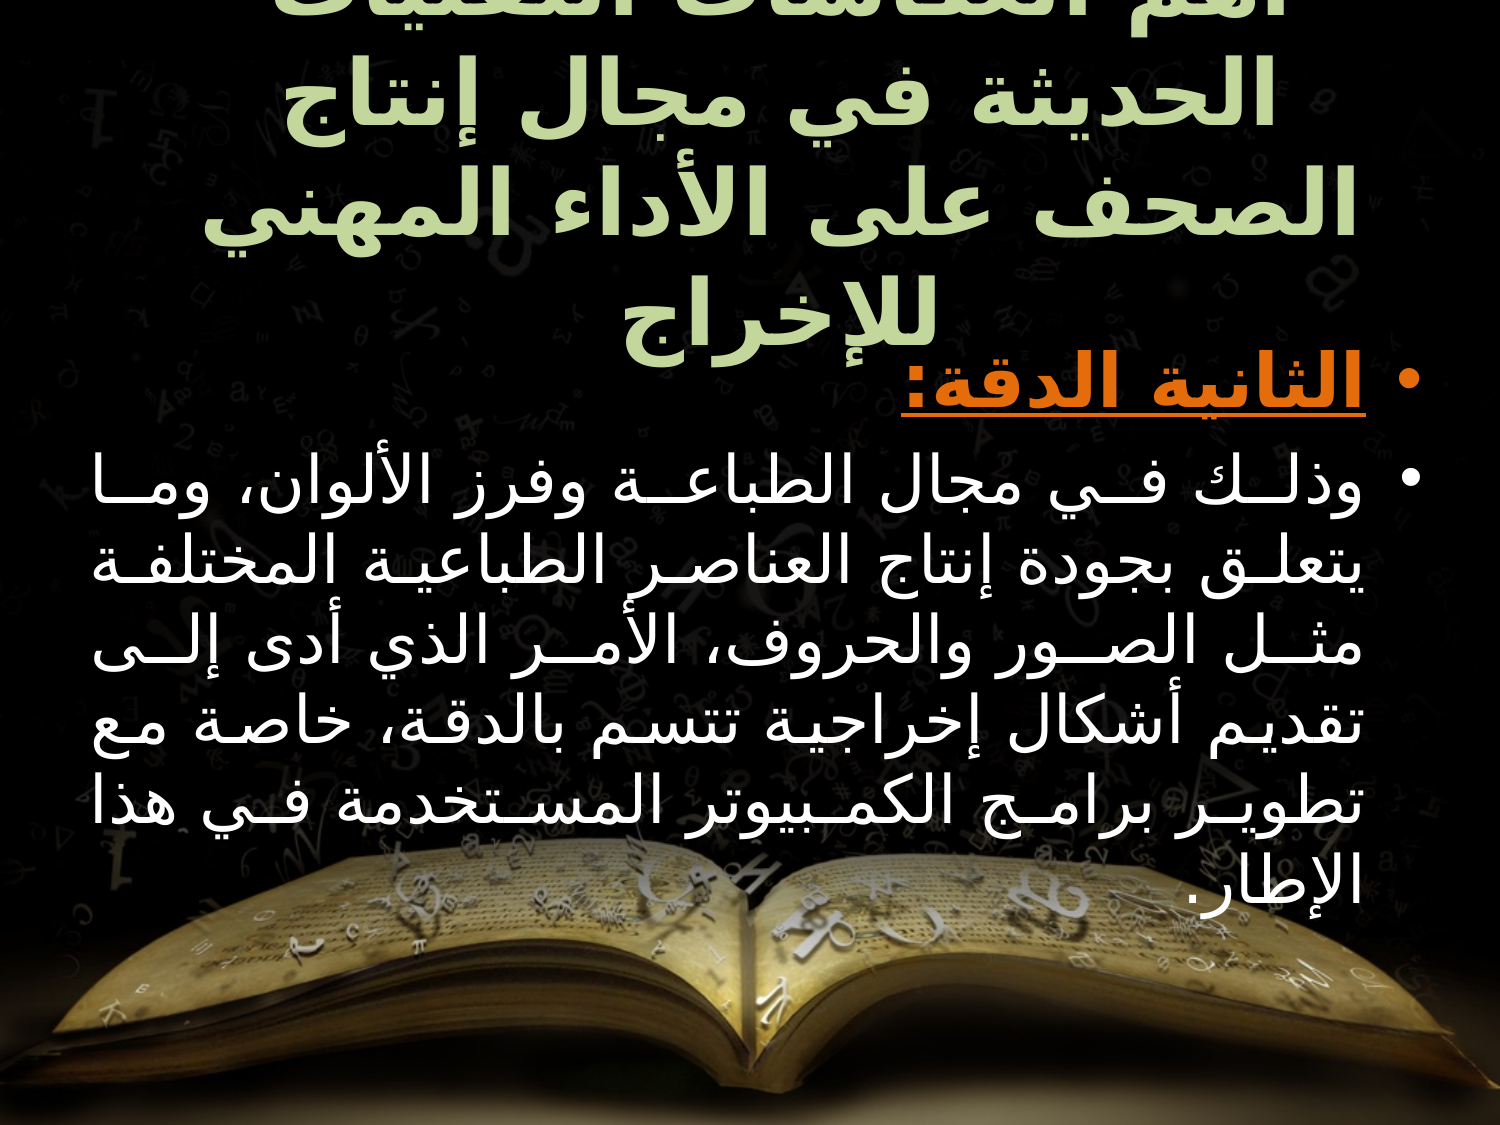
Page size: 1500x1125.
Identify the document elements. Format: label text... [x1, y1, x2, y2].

list الثانية الدقة: وذلك في مجال الطباعة وفرز الألوان، وما يتعلق بجودة إنتاج العناصر الطباعية المختلفة مثل الصور والحروف، الأمر الذي أدى إلى تقديم أشكال إخراجية تتسم بالدقة، خاصة مع تطوير برامج الكمبيوتر المستخدمة في هذا الإطار. [75, 325, 1438, 1125]
title أهم انعكاسات التقنيات الحديثة في مجال إنتاج الصحف على الأداء المهني للإخراج [150, 62, 1413, 225]
picture [0, 0, 1500, 1125]
